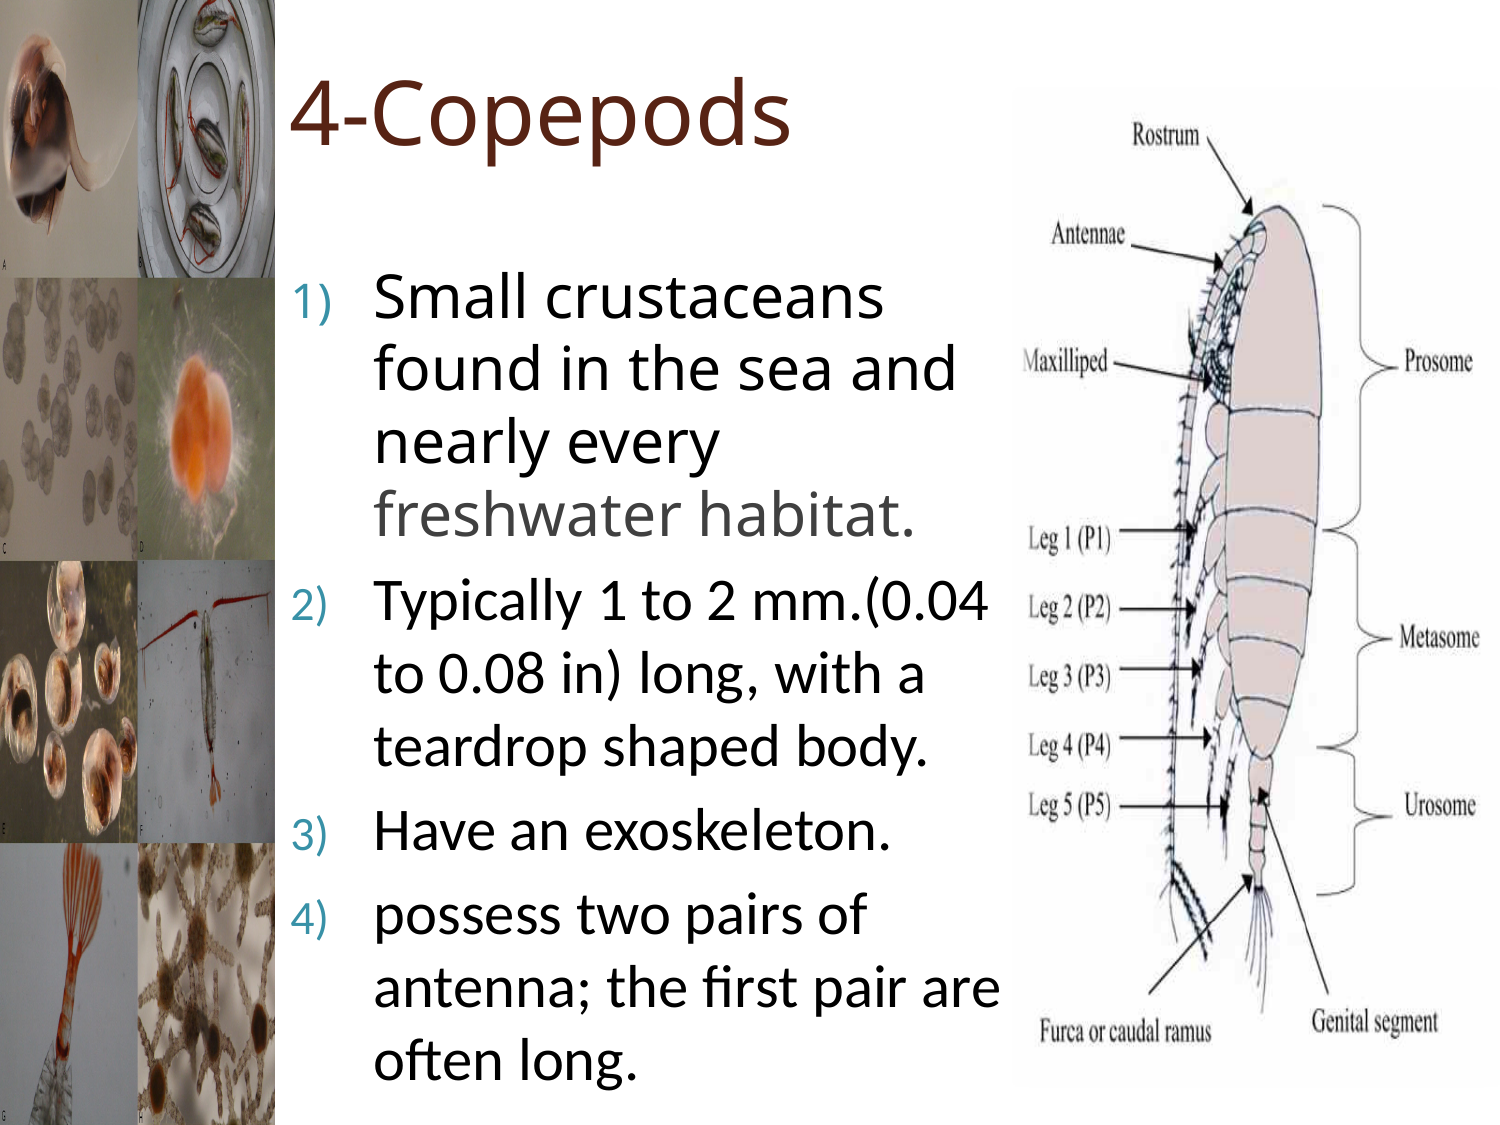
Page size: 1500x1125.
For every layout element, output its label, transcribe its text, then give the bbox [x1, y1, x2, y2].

title 4-Copepods [283, 45, 1466, 175]
list Small crustaceans found in the sea and nearly every freshwater habitat. Typically 1 to 2 mm.(0.04 to 0.08 in) long, with a teardrop shaped body. Have an exoskeleton. possess two pairs of antenna; the first pair are often long. [283, 249, 1038, 1100]
picture [1012, 87, 1500, 1088]
picture [0, 0, 276, 1125]
